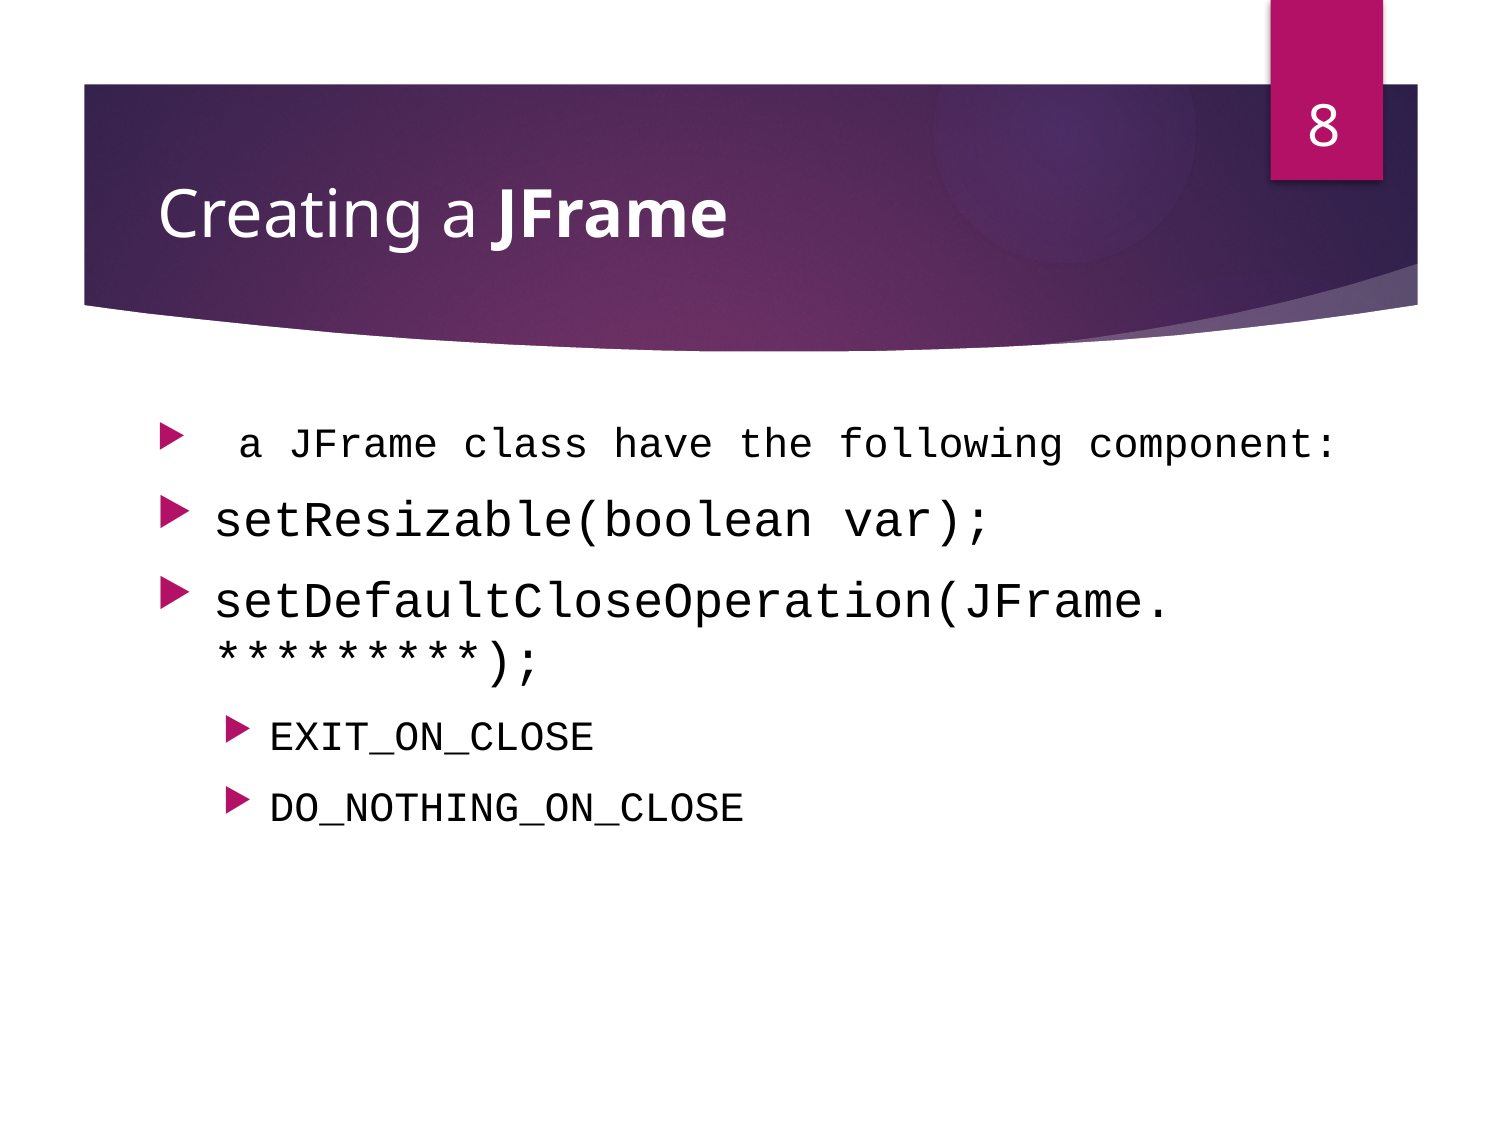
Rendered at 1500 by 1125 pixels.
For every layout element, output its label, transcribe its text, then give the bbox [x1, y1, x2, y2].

title Creating a JFrame [142, 152, 1183, 269]
slide_number 8 [1259, 48, 1390, 175]
list a JFrame class have the following component: setResizable(boolean var); setDefaultCloseOperation(JFrame. *********); EXIT_ON_CLOSE DO_NOTHING_ON_CLOSE [141, 408, 1413, 988]
